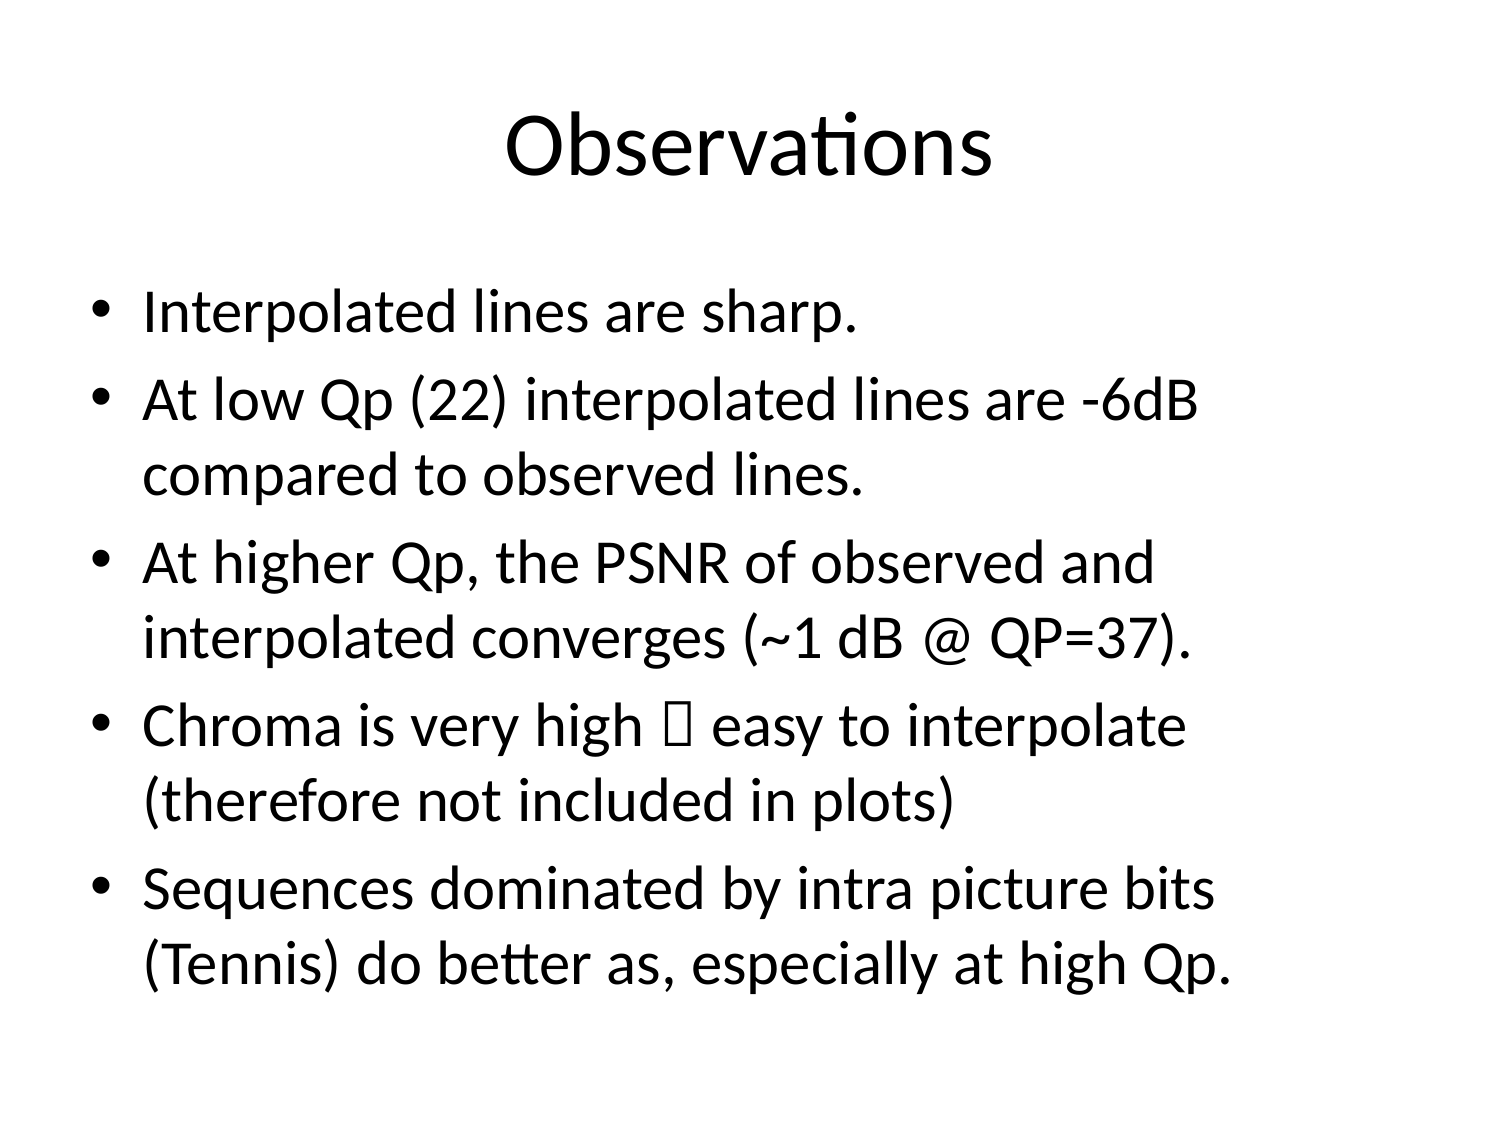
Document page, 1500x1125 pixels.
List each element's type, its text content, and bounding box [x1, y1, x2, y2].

title Observations [75, 45, 1425, 233]
list Interpolated lines are sharp. At low Qp (22) interpolated lines are -6dB compared to observed lines. At higher Qp, the PSNR of observed and interpolated converges (~1 dB @ QP=37). Chroma is very high  easy to interpolate (therefore not included in plots) Sequences dominated by intra picture bits (Tennis) do better as, especially at high Qp. [75, 262, 1425, 1005]
